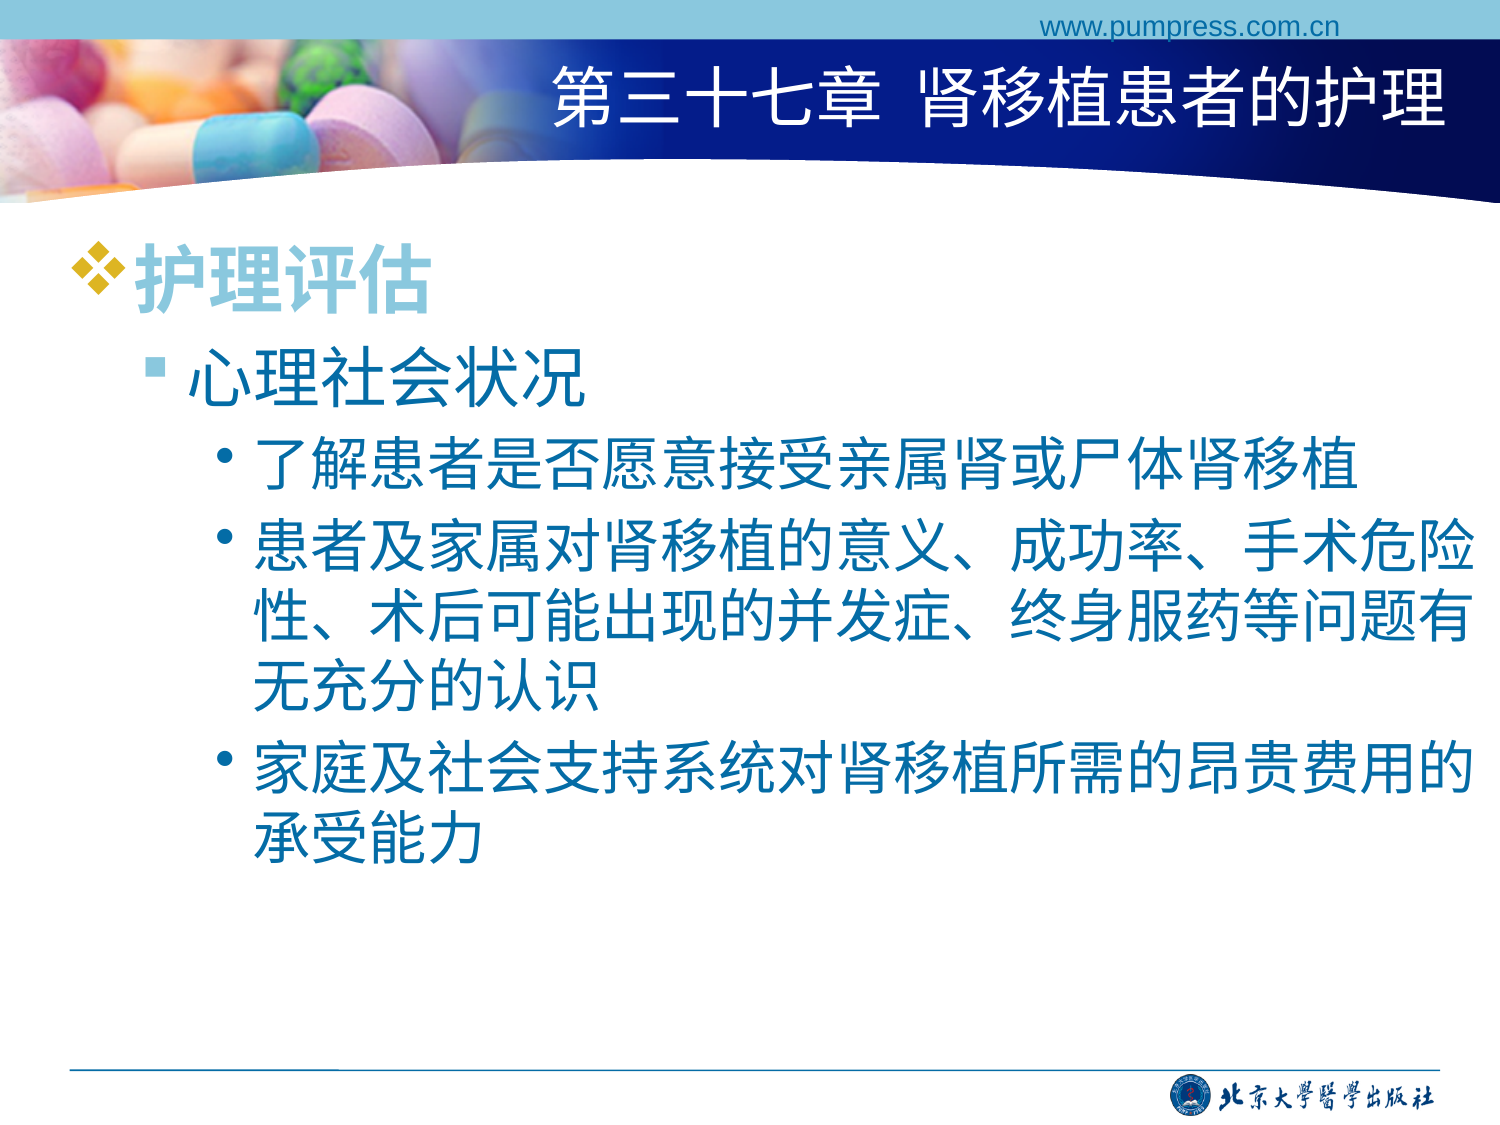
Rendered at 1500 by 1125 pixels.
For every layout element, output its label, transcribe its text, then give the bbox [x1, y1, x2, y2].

picture [1170, 1074, 1436, 1118]
list 护理评估 心理社会状况 了解患者是否愿意接受亲属肾或尸体肾移植 患者及家属对肾移植的意义、成功率、手术危险性、术后可能出现的并发症、终身服药等问题有无充分的认识 家庭及社会支持系统对肾移植所需的昂贵费用的承受能力 [49, 224, 1500, 1026]
picture [0, 40, 1500, 203]
title 第三十七章 肾移植患者的护理 [137, 49, 1463, 143]
slide_number www.pumpress.com.cn [1025, 0, 1463, 38]
